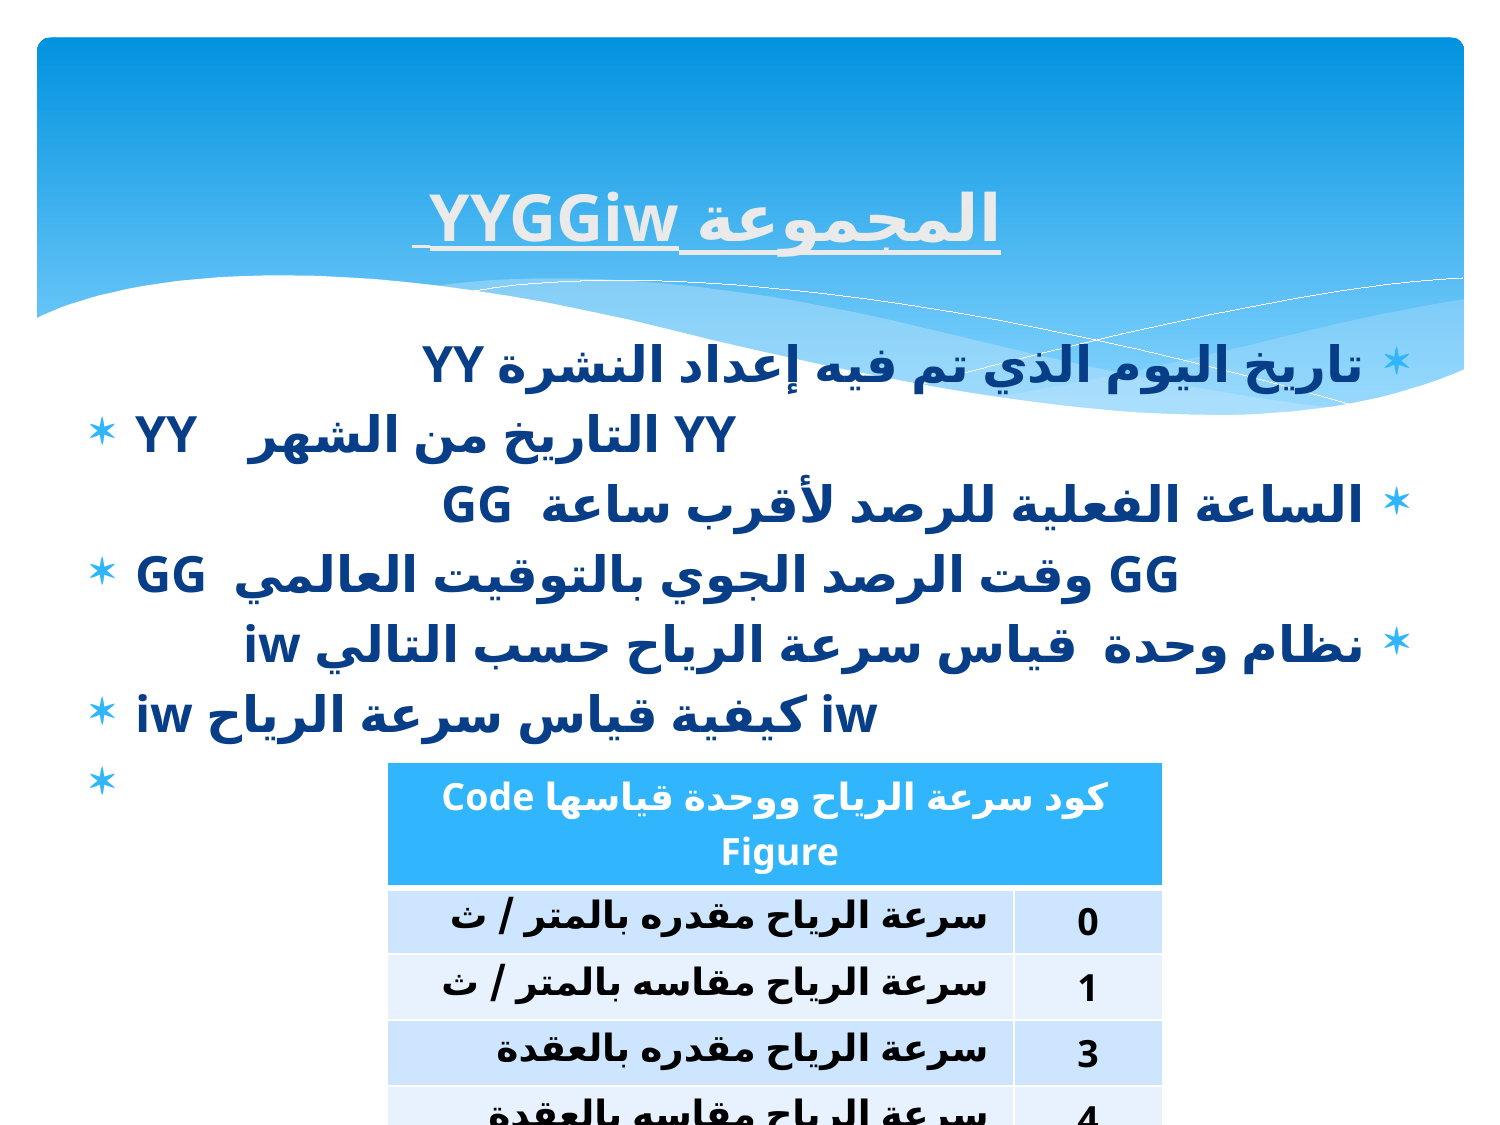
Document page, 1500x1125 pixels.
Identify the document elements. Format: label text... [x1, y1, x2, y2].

table_cell 1 [1015, 955, 1162, 1019]
table_cell 0 [1015, 891, 1162, 953]
list تاريخ اليوم الذي تم فيه إعداد النشرة YY YY التاريخ من الشهر YY الساعة الفعلية للرصد لأقرب ساعة GG GG وقت الرصد الجوي بالتوقيت العالمي GG نظام وحدة قياس سرعة الرياح حسب التالي iw iw كيفية قياس سرعة الرياح iw [75, 325, 1425, 1088]
table_cell سرعة الرياح مقدره بالعقدة [388, 1021, 1013, 1085]
table_cell سرعة الرياح مقاسه بالعقدة [388, 1087, 1013, 1125]
table_cell 4 [1015, 1087, 1162, 1125]
table_cell سرعة الرياح مقدره بالمتر / ث [388, 891, 1013, 953]
table_cell سرعة الرياح مقاسه بالمتر / ث [388, 955, 1013, 1019]
title المجموعة YYGGiw [75, 82, 1425, 325]
table_cell 3 [1015, 1021, 1162, 1085]
table_header كود سرعة الرياح ووحدة قياسها Code Figure [388, 763, 1162, 885]
